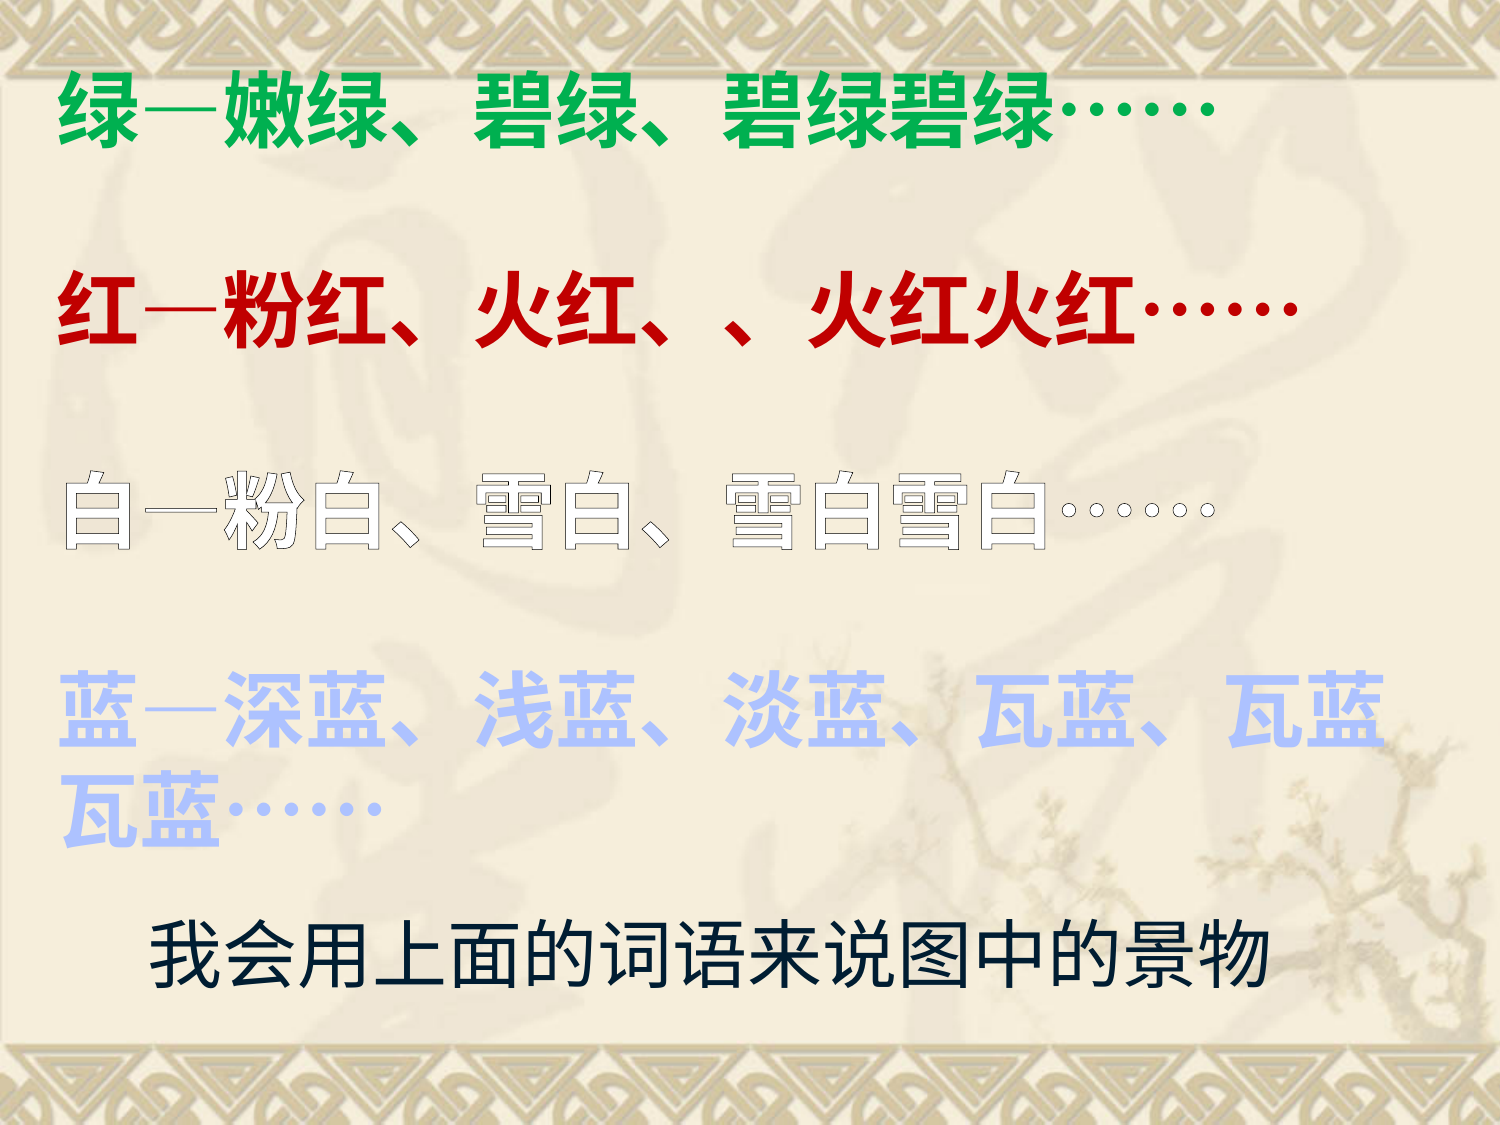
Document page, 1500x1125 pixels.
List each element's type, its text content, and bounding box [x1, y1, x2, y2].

text_box 绿—嫩绿、碧绿、碧绿碧绿…… 红—粉红、火红、、火红火红…… 白—粉白、雪白、雪白雪白…… 蓝—深蓝、浅蓝、淡蓝、瓦蓝、瓦蓝瓦蓝…… [41, 51, 1459, 866]
picture [0, 0, 1500, 1125]
text_box 我会用上面的词语来说图中的景物 [132, 899, 1459, 1005]
